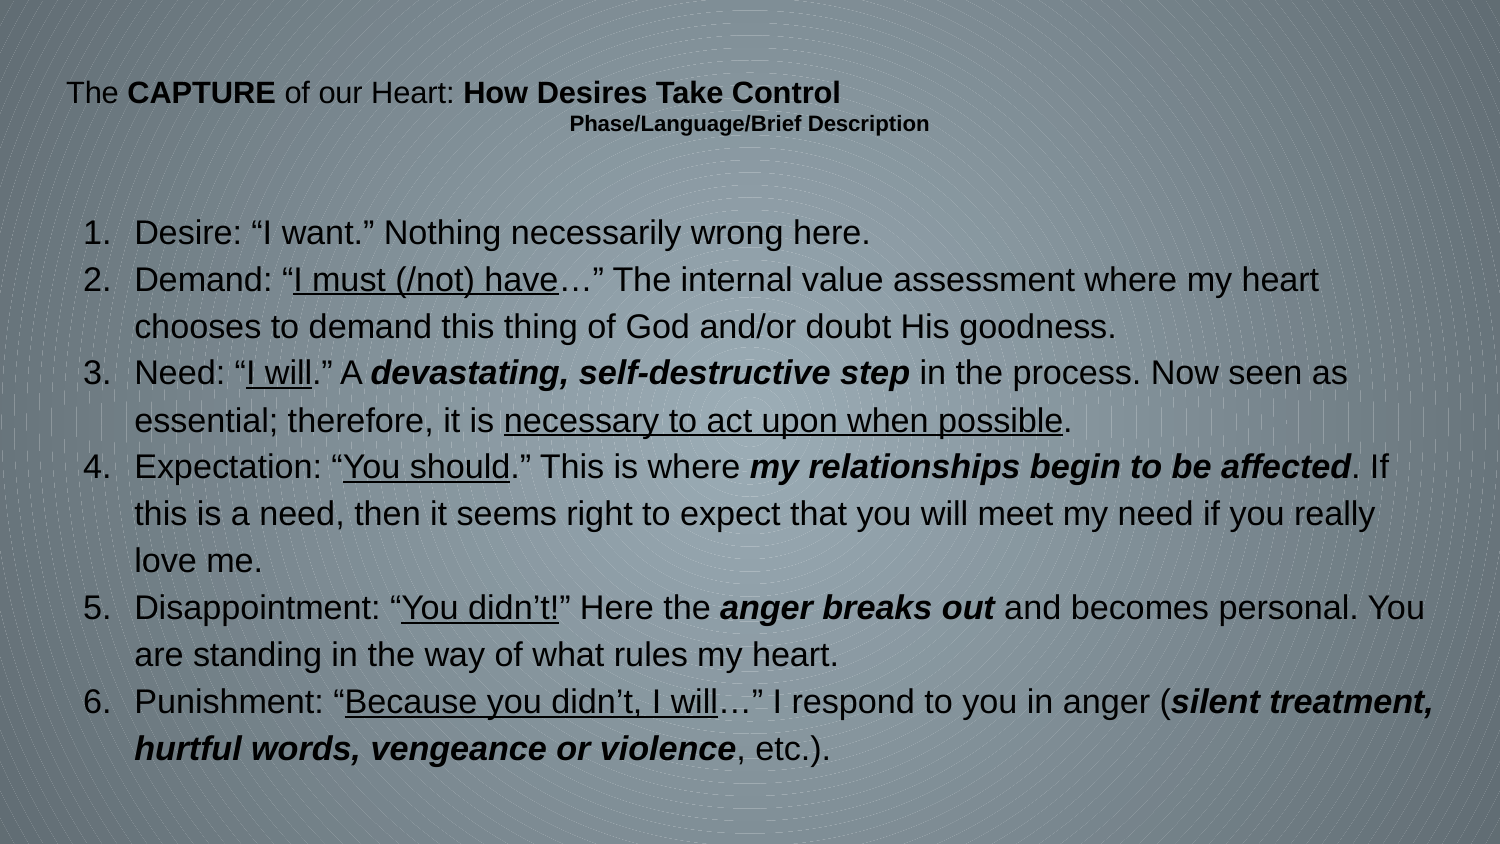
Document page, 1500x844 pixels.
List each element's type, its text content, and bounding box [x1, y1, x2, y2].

title The CAPTURE of our Heart: How Desires Take Control Phase/Language/Brief Description [51, 57, 1449, 152]
list Desire: “I want.” Nothing necessarily wrong here. Demand: “I must (/not) have…” The internal value assessment where my heart chooses to demand this thing of God and/or doubt His goodness. Need: “I will.” A devastating, self-destructive step in the process. Now seen as essential; therefore, it is necessary to act upon when possible. Expectation: “You should.” This is where my relationships begin to be affected. If this is a need, then it seems right to expect that you will meet my need if you really love me. Disappointment: “You didn’t!” Here the anger breaks out and becomes personal. You are standing in the way of what rules my heart. Punishment: “Because you didn’t, I will…” I respond to you in anger (silent treatment, hurtful words, vengeance or violence, etc.). [51, 189, 1449, 787]
